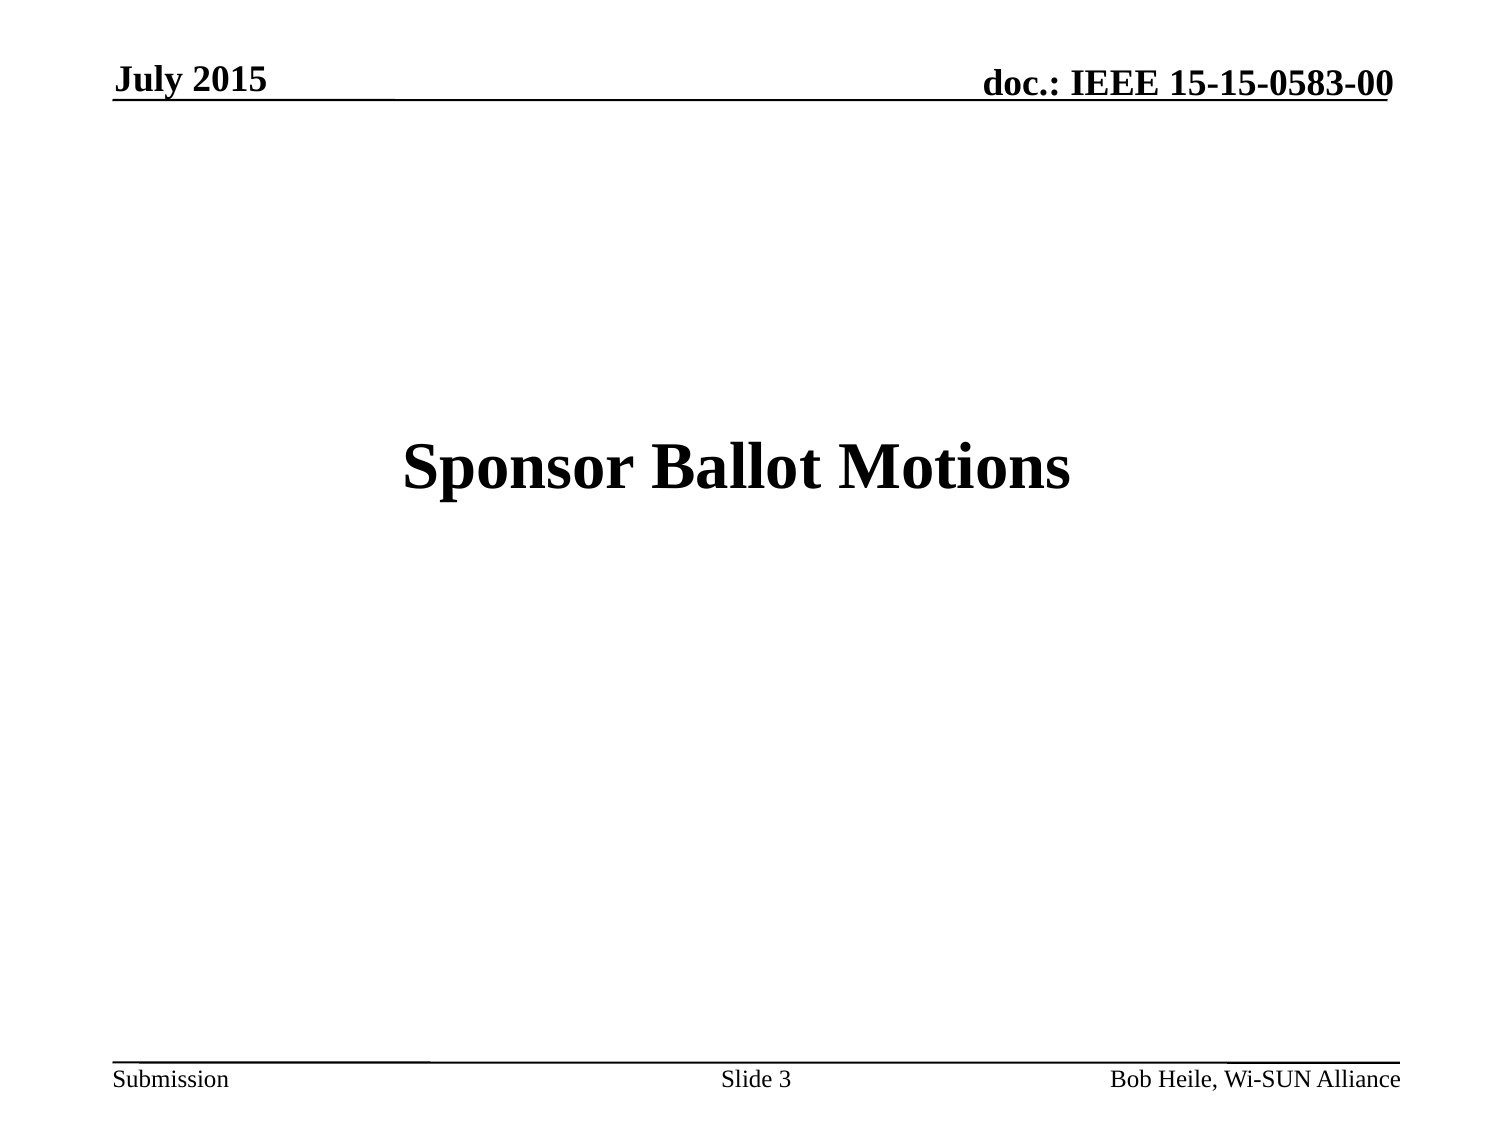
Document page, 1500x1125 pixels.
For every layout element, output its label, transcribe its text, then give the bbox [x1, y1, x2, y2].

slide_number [114, 54, 423, 100]
title Sponsor Ballot Motions [99, 374, 1375, 550]
footer Bob Heile, Wi-SUN Alliance [878, 1061, 1402, 1093]
slide_number Slide 3 [712, 1061, 800, 1123]
